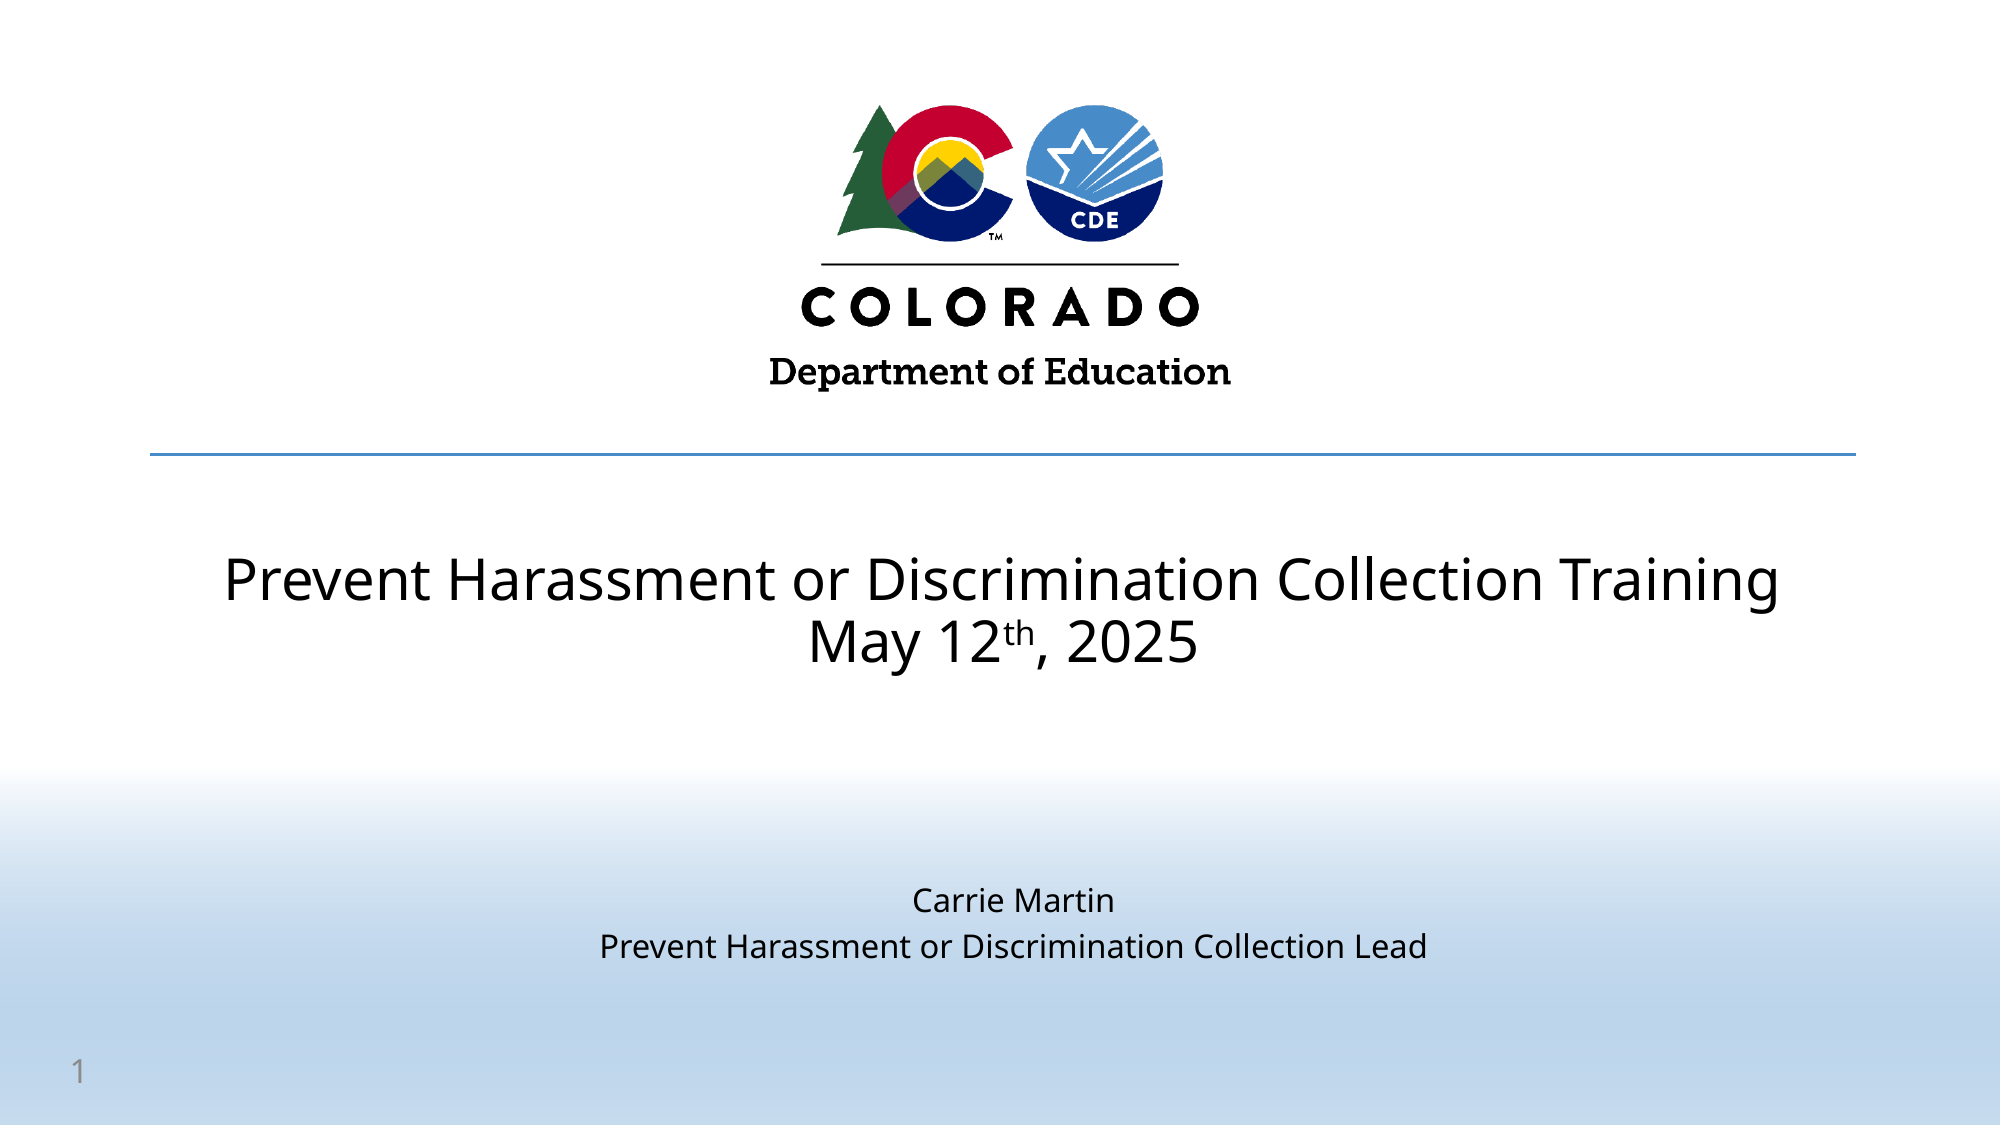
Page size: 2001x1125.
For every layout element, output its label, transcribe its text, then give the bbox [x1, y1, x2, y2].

picture [768, 103, 1232, 393]
slide_number 1 [54, 1042, 505, 1103]
subtitle Carrie Martin Prevent Harassment or Discrimination Collection Lead [160, 877, 1868, 973]
title Prevent Harassment or Discrimination Collection Training May 12th, 2025 [150, 550, 1857, 710]
